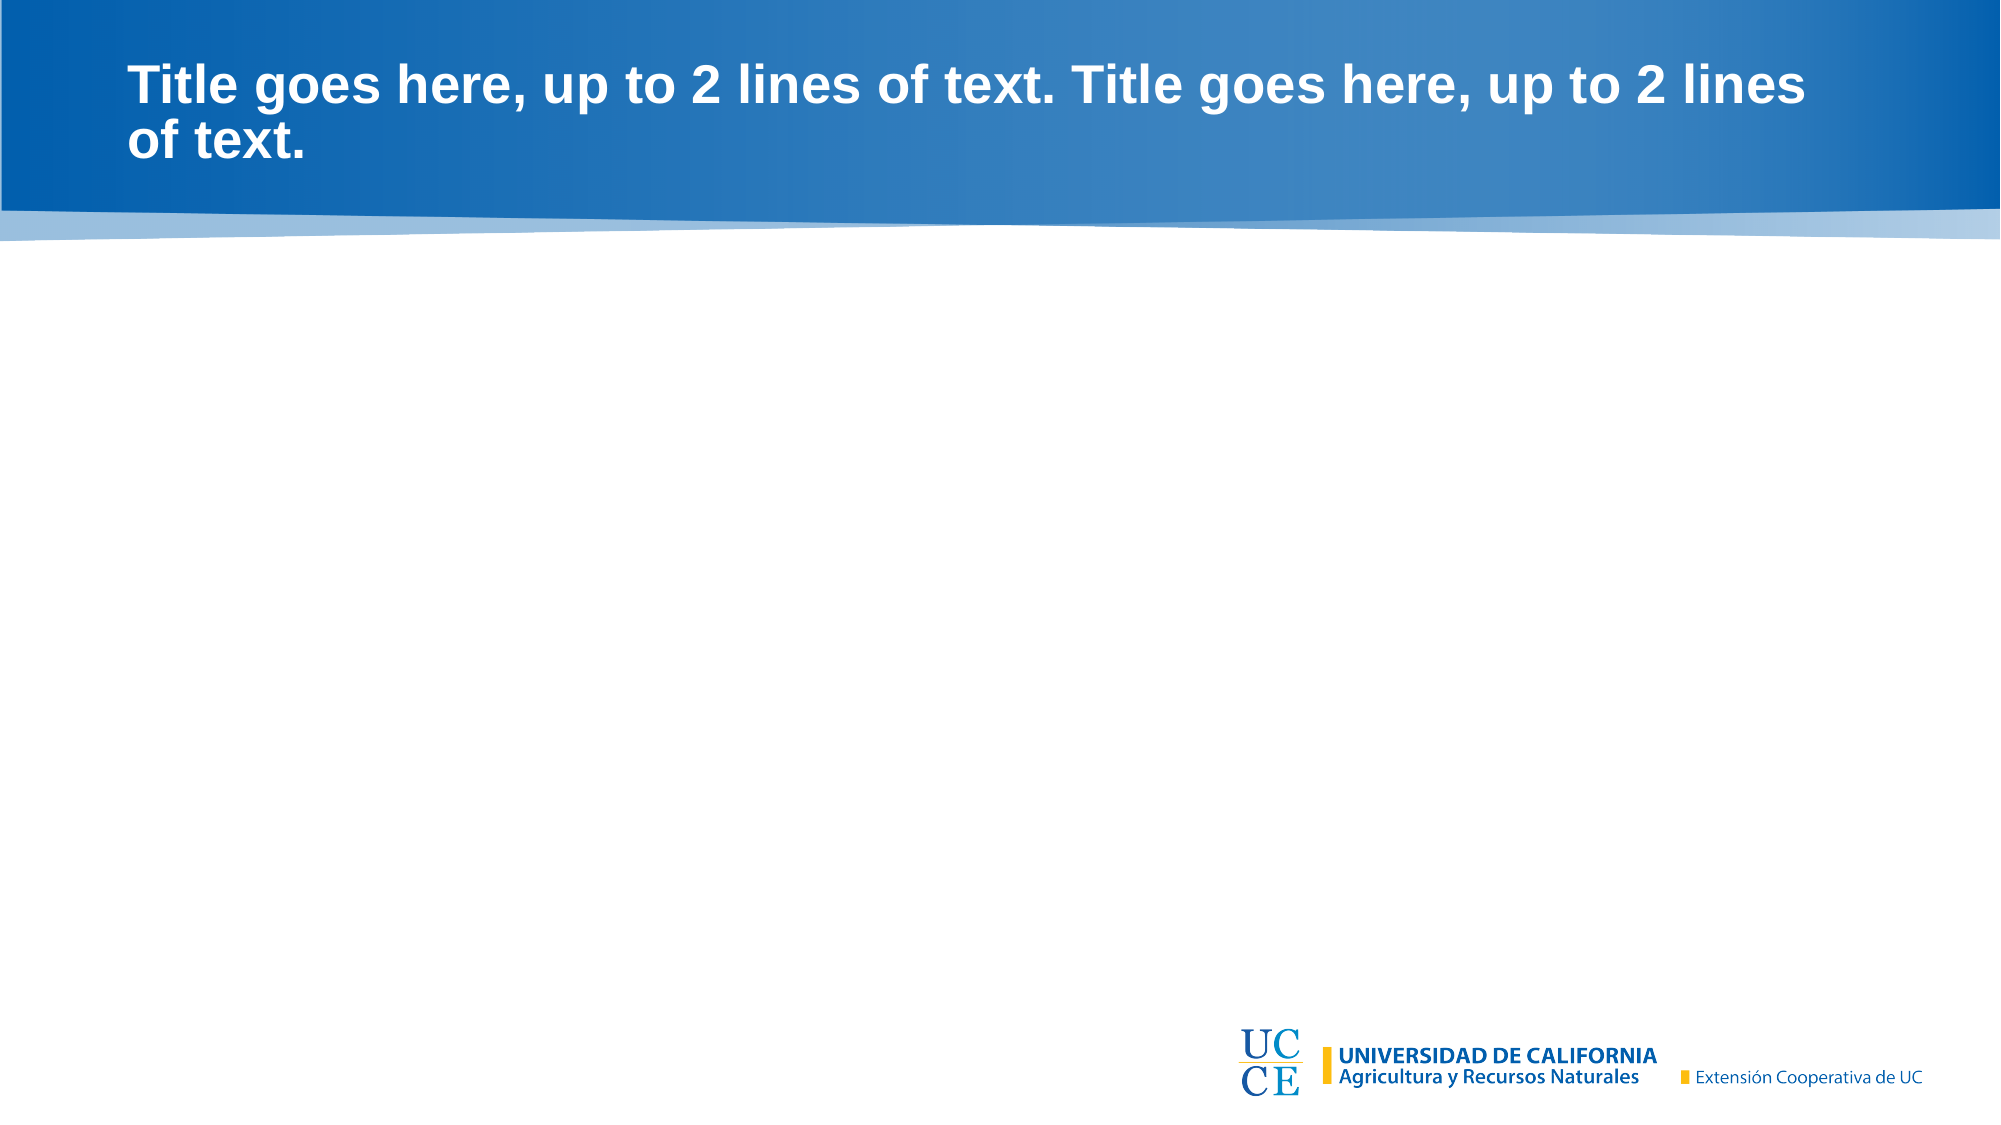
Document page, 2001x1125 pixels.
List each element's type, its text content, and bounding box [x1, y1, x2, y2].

picture [0, 0, 2000, 263]
title Title goes here, up to 2 lines of text. Title goes here, up to 2 lines of text. [112, 51, 1887, 178]
picture [1211, 993, 2001, 1120]
